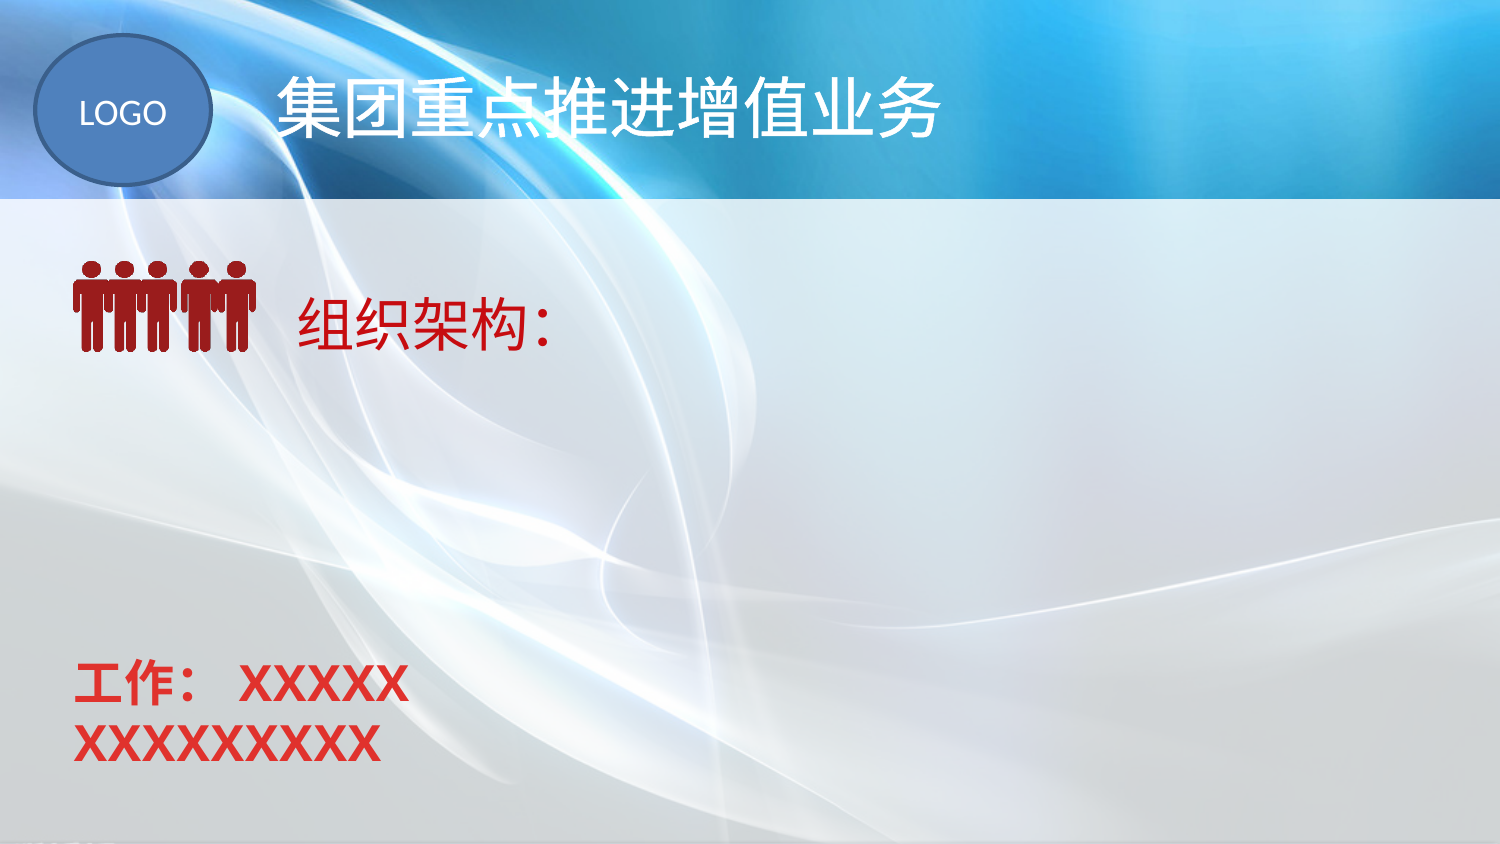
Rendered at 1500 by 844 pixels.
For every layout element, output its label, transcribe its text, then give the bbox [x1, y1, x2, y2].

picture [0, 0, 1500, 199]
text_box 集团重点推进增值业务 [260, 58, 959, 154]
text_box 工作：XXXXX XXXXXXXXX [58, 644, 425, 780]
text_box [46, 257, 1278, 367]
